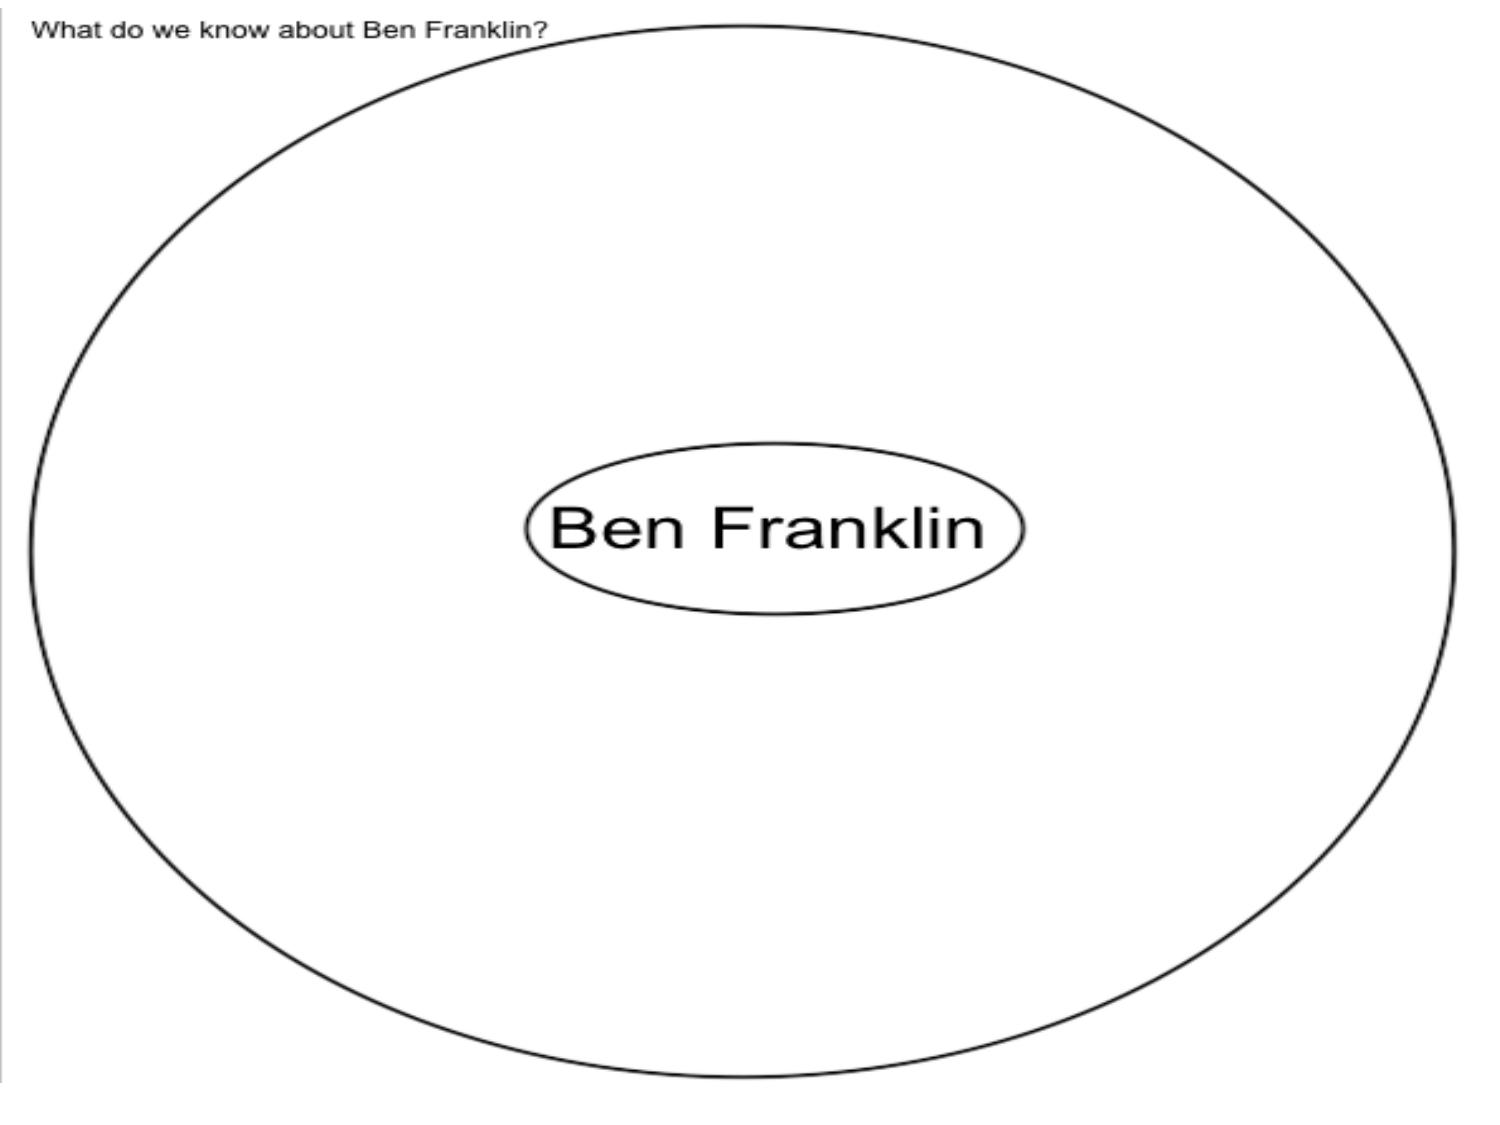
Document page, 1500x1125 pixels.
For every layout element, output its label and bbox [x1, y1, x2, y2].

list [0, 8, 1479, 1125]
